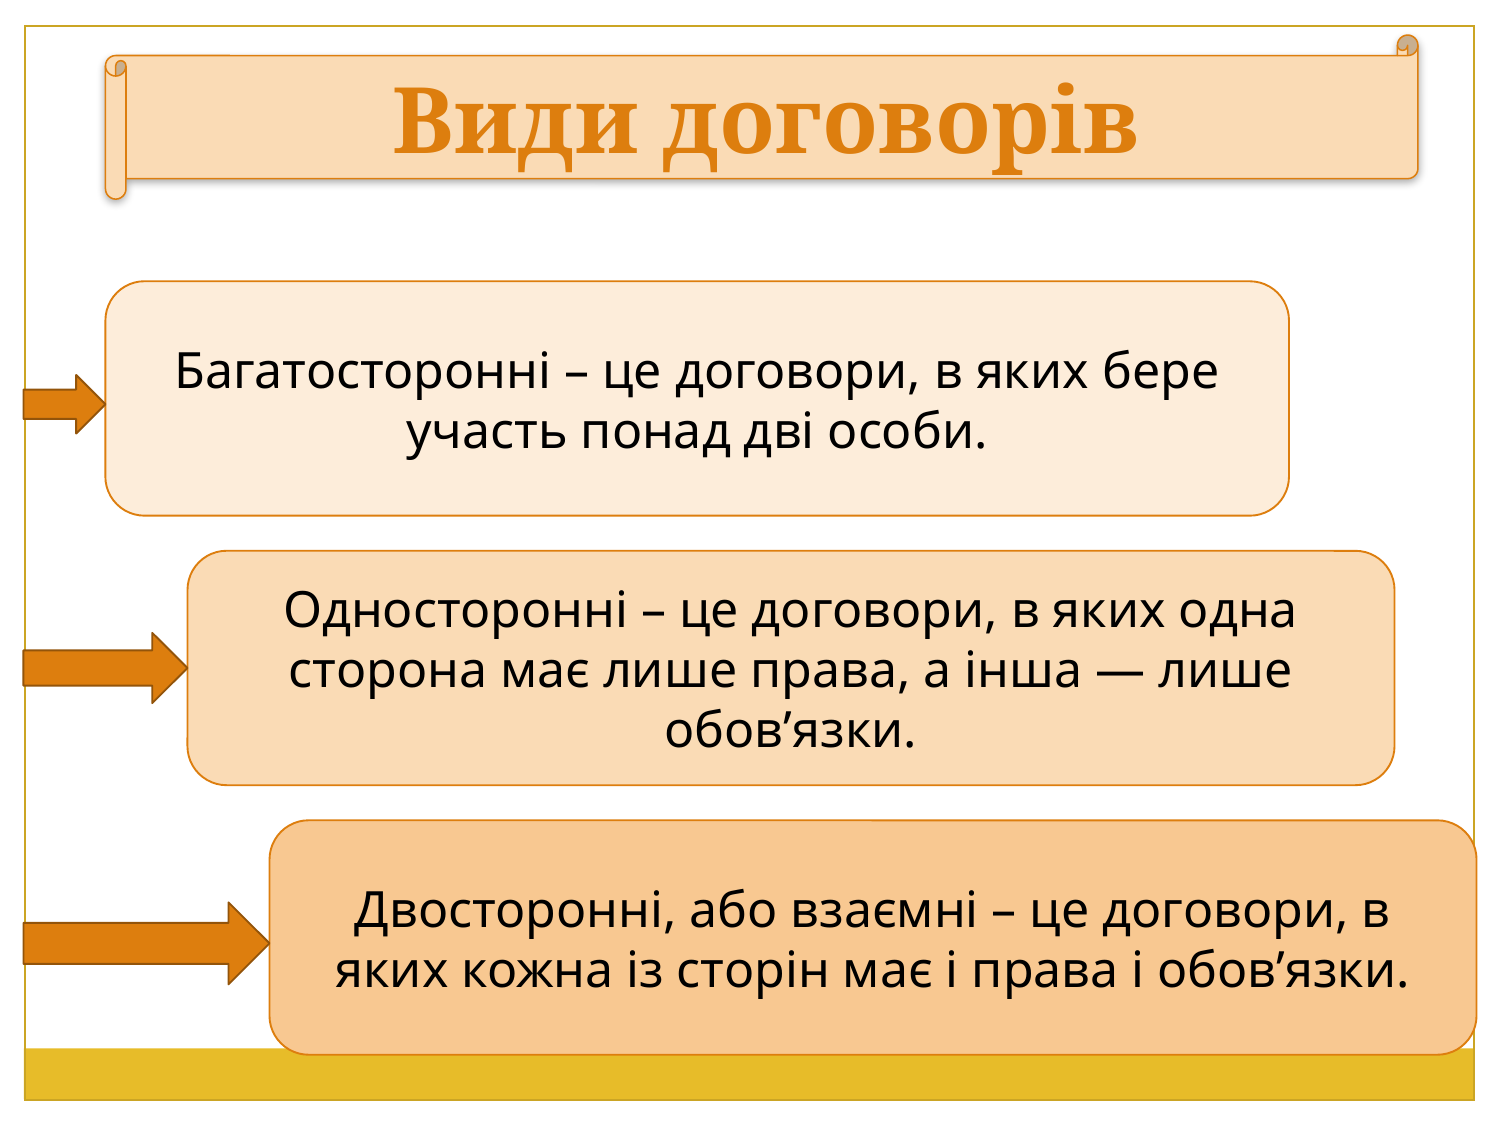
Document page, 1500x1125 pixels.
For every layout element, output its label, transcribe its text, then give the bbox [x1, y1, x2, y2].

text_box [22, 631, 189, 705]
text_box Двосторонні, або взаємні – це договори, в яких кожна із сторін має і права і обов’язки. [268, 819, 1478, 1056]
text_box [22, 901, 271, 986]
text_box Односторонні – це договори, в яких одна сторона має лише права, а інша — лише обов’язки. [186, 549, 1396, 787]
text_box [22, 374, 107, 435]
text_box Багатосторонні – це договори, в яких бере участь понад дві особи. [104, 280, 1290, 517]
text_box Види договорів [104, 34, 1419, 200]
